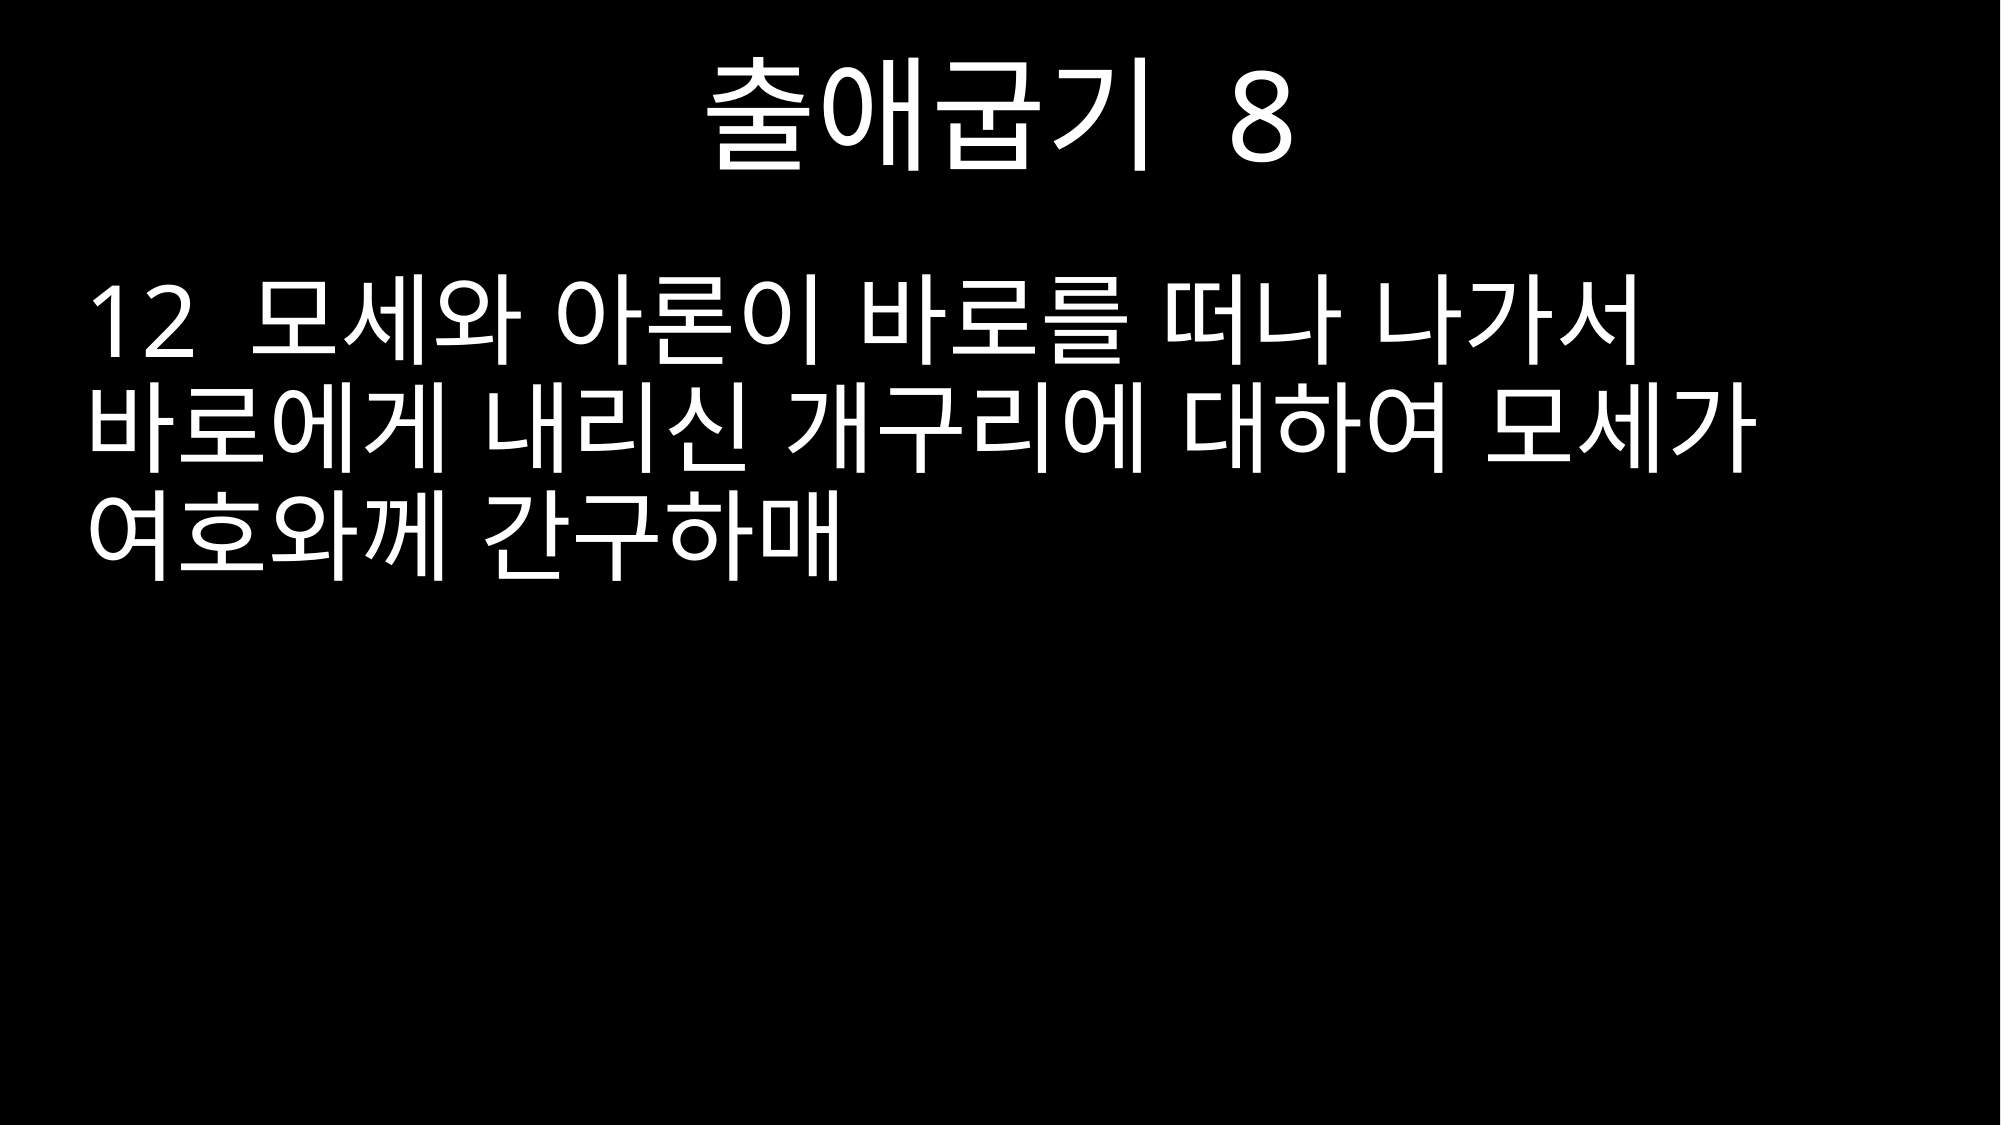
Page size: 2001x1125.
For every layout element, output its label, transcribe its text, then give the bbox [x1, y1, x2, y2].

picture [0, 0, 2001, 1125]
list 12 모세와 아론이 바로를 떠나 나가서 바로에게 내리신 개구리에 대하여 모세가 여호와께 간구하매 [69, 263, 1953, 423]
footer 출애굽기 8 [0, 32, 2000, 192]
